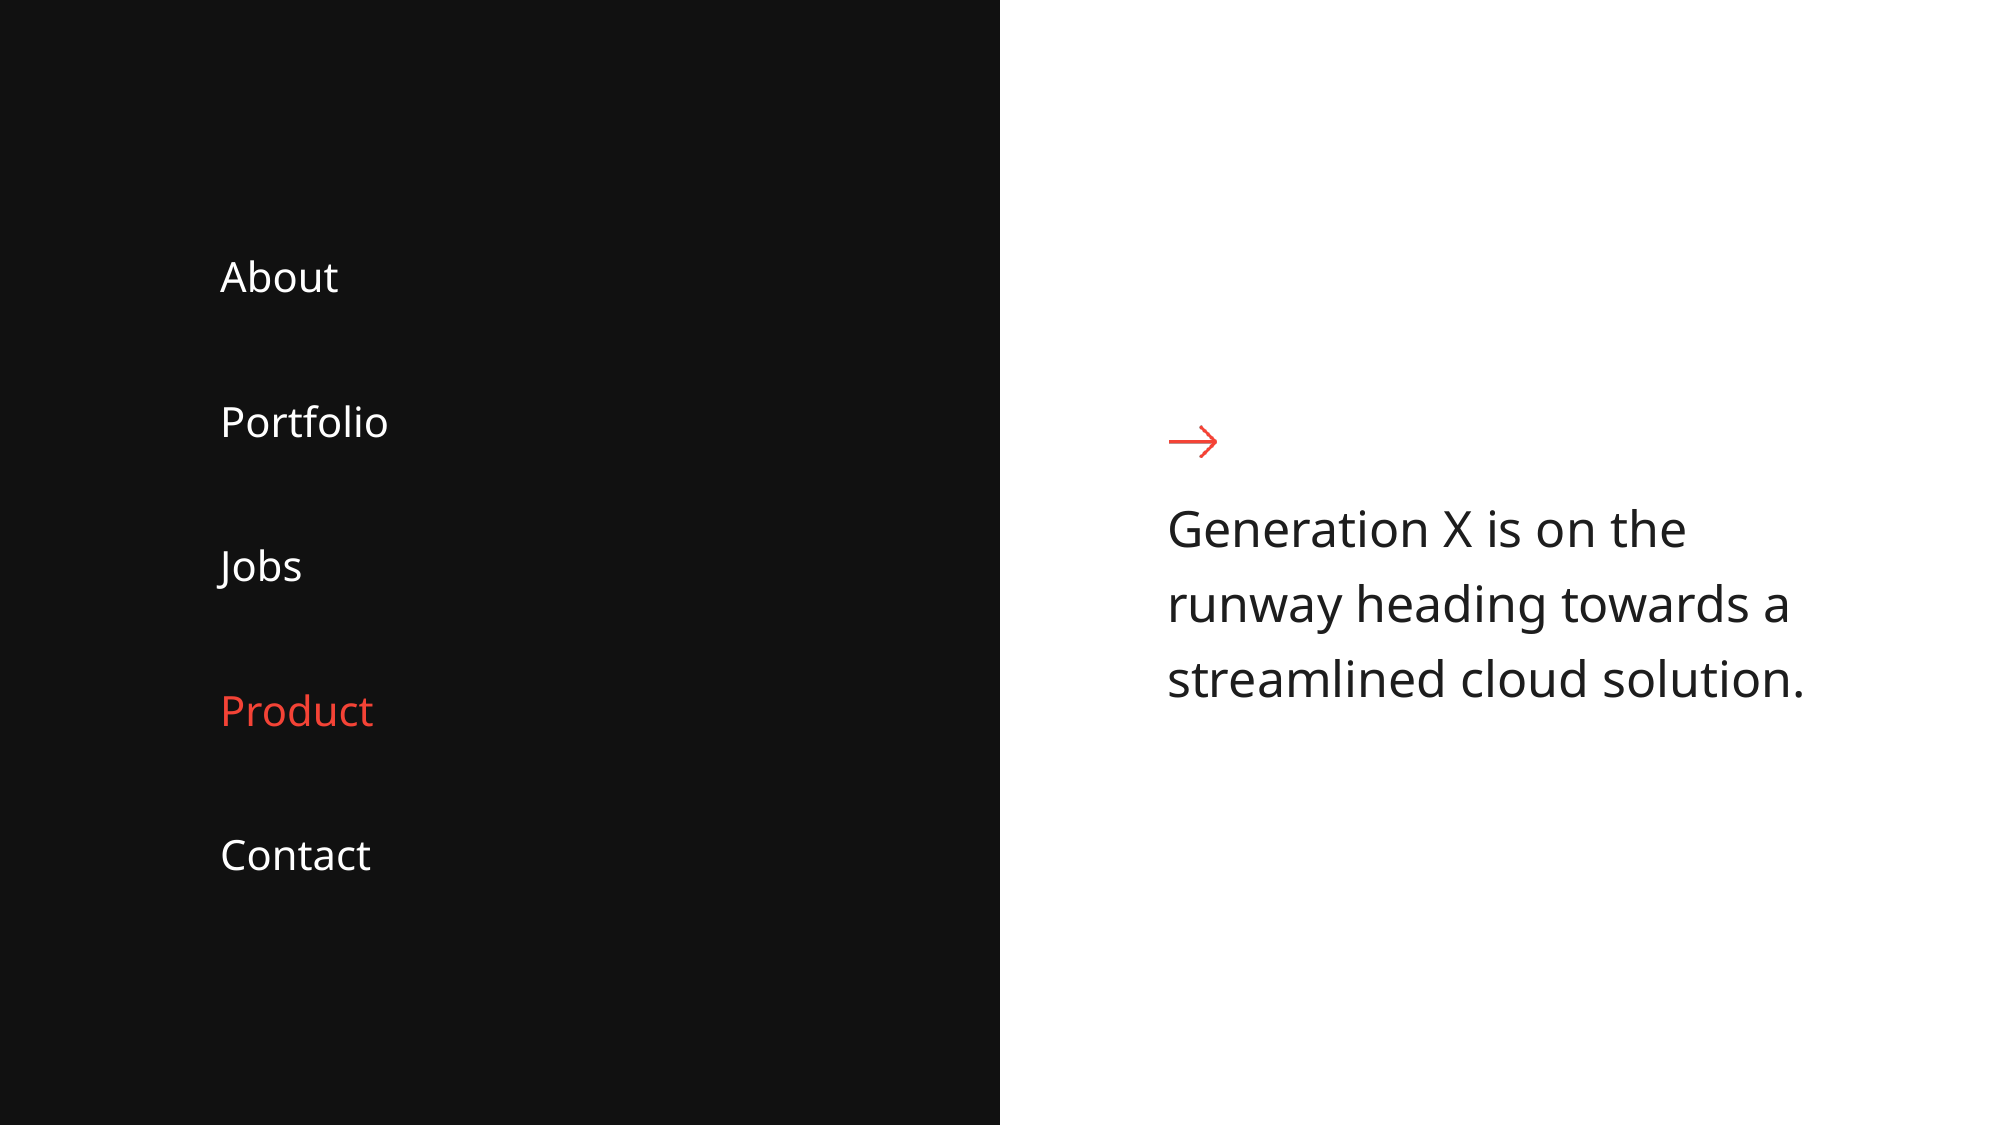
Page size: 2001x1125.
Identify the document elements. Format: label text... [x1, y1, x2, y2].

text_box Contact [220, 823, 889, 879]
picture [1167, 415, 1217, 465]
text_box Portfolio [220, 390, 889, 446]
text_box Generation X is on the runway heading towards a streamlined cloud solution. [1167, 482, 1853, 708]
text_box Product [220, 679, 889, 735]
text_box [0, 0, 1001, 1125]
text_box Jobs [220, 534, 889, 590]
text_box About [220, 245, 889, 302]
text_box [1166, 406, 1228, 476]
